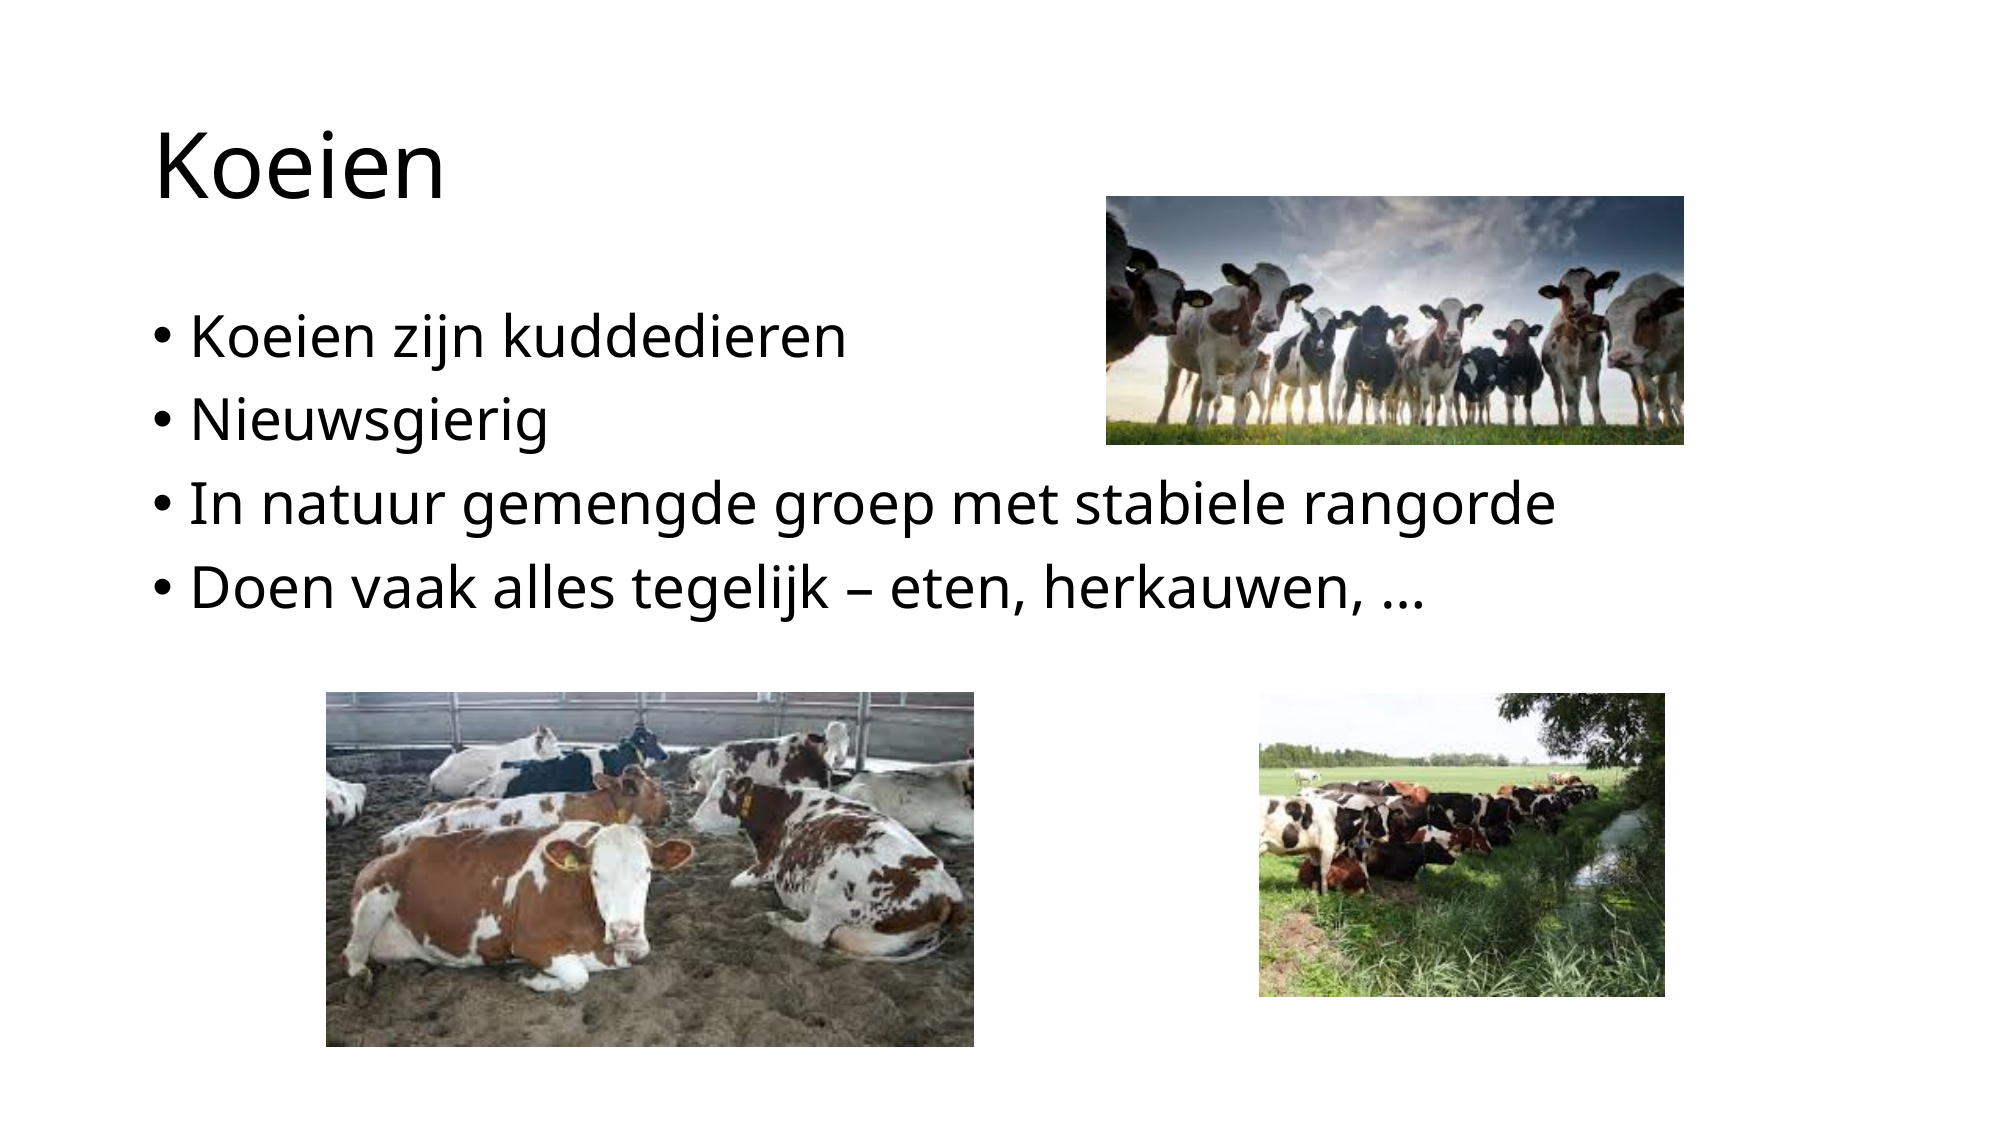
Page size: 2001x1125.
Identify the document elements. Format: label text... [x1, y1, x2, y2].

picture [326, 692, 974, 1047]
picture [1259, 693, 1665, 997]
list Koeien zijn kuddedieren Nieuwsgierig In natuur gemengde groep met stabiele rangorde Doen vaak alles tegelijk – eten, herkauwen, … [137, 299, 1863, 1014]
title Koeien [137, 59, 1863, 278]
picture [1106, 196, 1684, 445]
